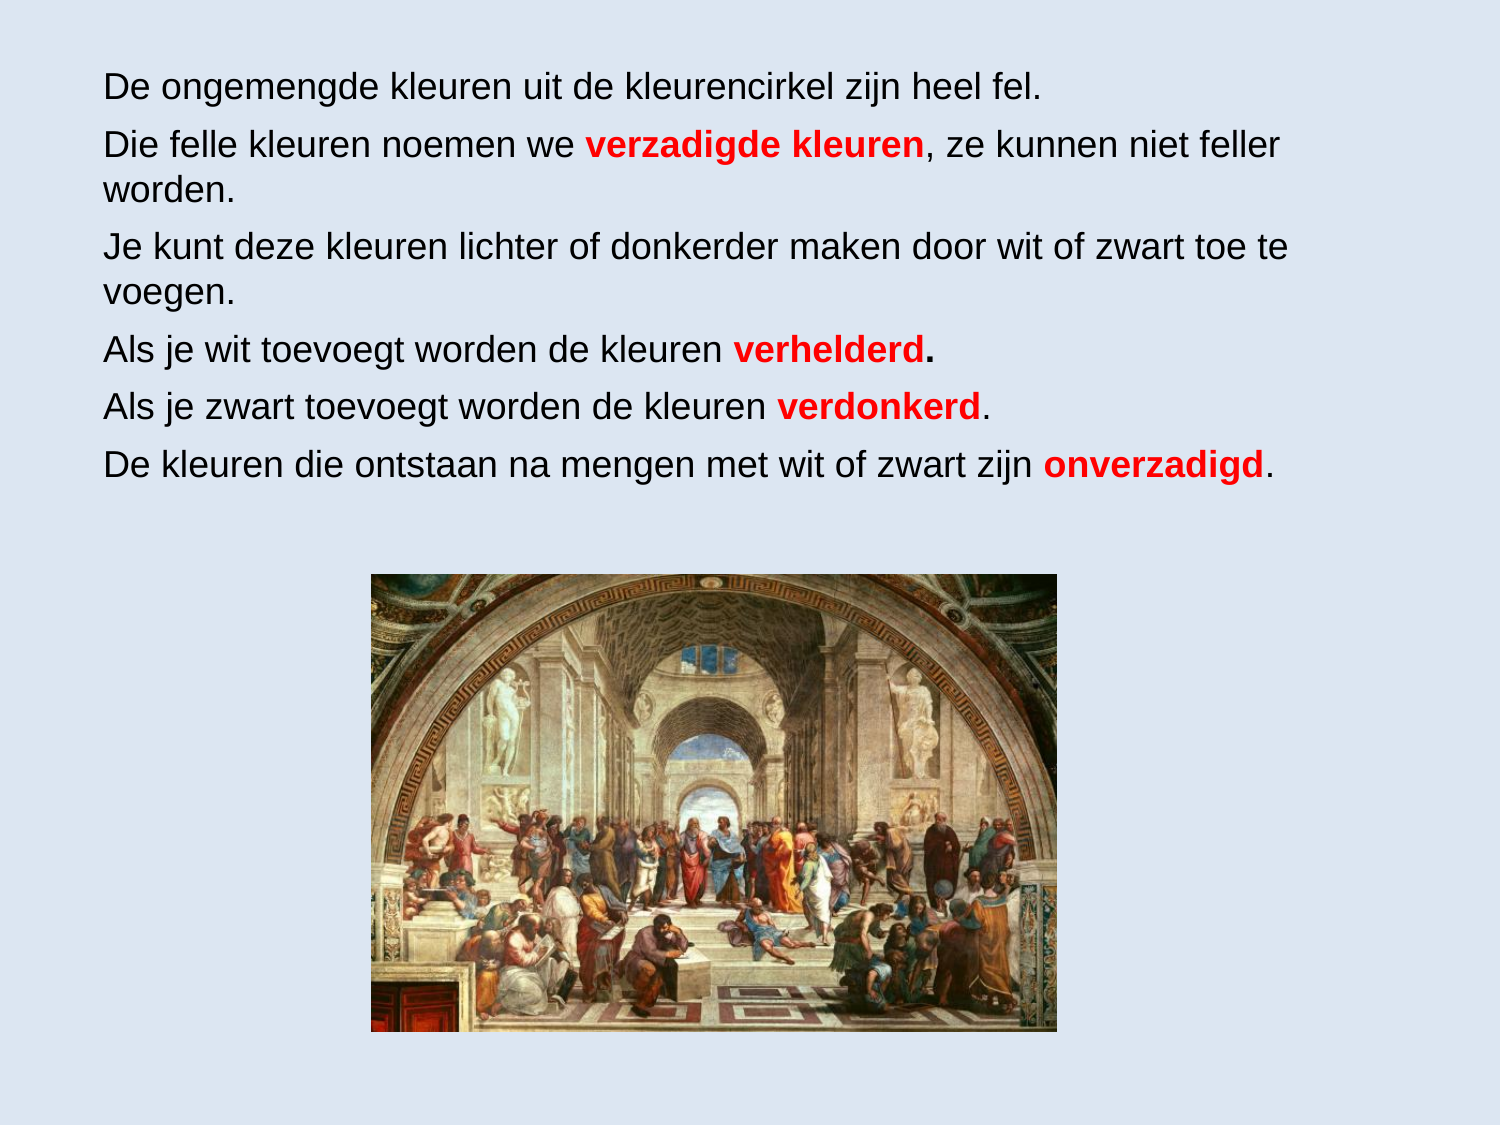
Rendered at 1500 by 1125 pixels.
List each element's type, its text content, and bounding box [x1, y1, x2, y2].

text_box De ongemengde kleuren uit de kleurencirkel zijn heel fel. Die felle kleuren noemen we verzadigde kleuren, ze kunnen niet feller worden. Je kunt deze kleuren lichter of donkerder maken door wit of zwart toe te voegen. Als je wit toevoegt worden de kleuren verhelderd. Als je zwart toevoegt worden de kleuren verdonkerd. De kleuren die ontstaan na mengen met wit of zwart zijn onverzadigd. [88, 54, 1341, 492]
picture [371, 573, 1058, 1032]
